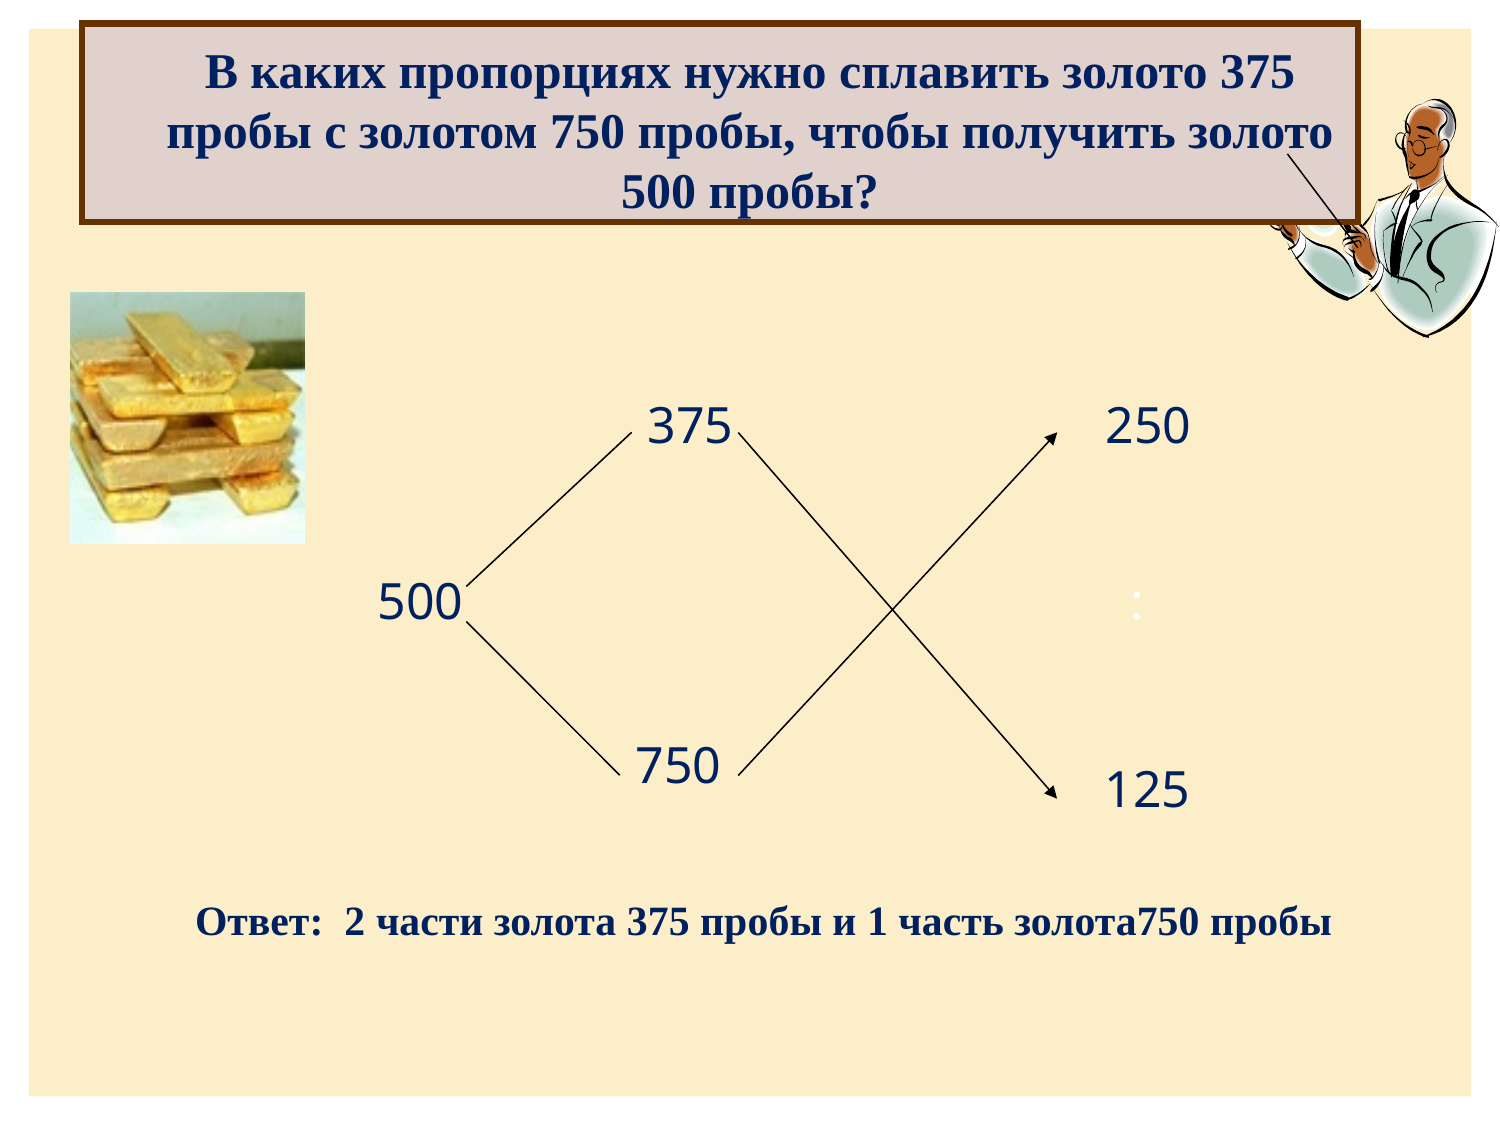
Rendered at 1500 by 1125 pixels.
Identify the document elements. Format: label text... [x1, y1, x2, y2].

picture [70, 292, 305, 544]
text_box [1275, 165, 1370, 236]
text_box 250 [1078, 386, 1243, 462]
picture [1240, 68, 1499, 339]
text_box Ответ: 2 части золота 375 пробы и 1 часть золота750 пробы [74, 324, 1425, 1000]
text_box [750, 445, 1058, 799]
text_box [893, 432, 1058, 610]
text_box [82, 23, 1358, 222]
text_box 750 [621, 726, 739, 802]
text_box 125 [1089, 749, 1207, 825]
text_box 500 [363, 562, 481, 638]
text_box : [1089, 562, 1209, 638]
text_box В каких пропорциях нужно сплавить золото 375 пробы с золотом 750 пробы, чтобы получить золото 500 пробы? [118, 30, 1382, 226]
text_box 375 [632, 386, 750, 462]
